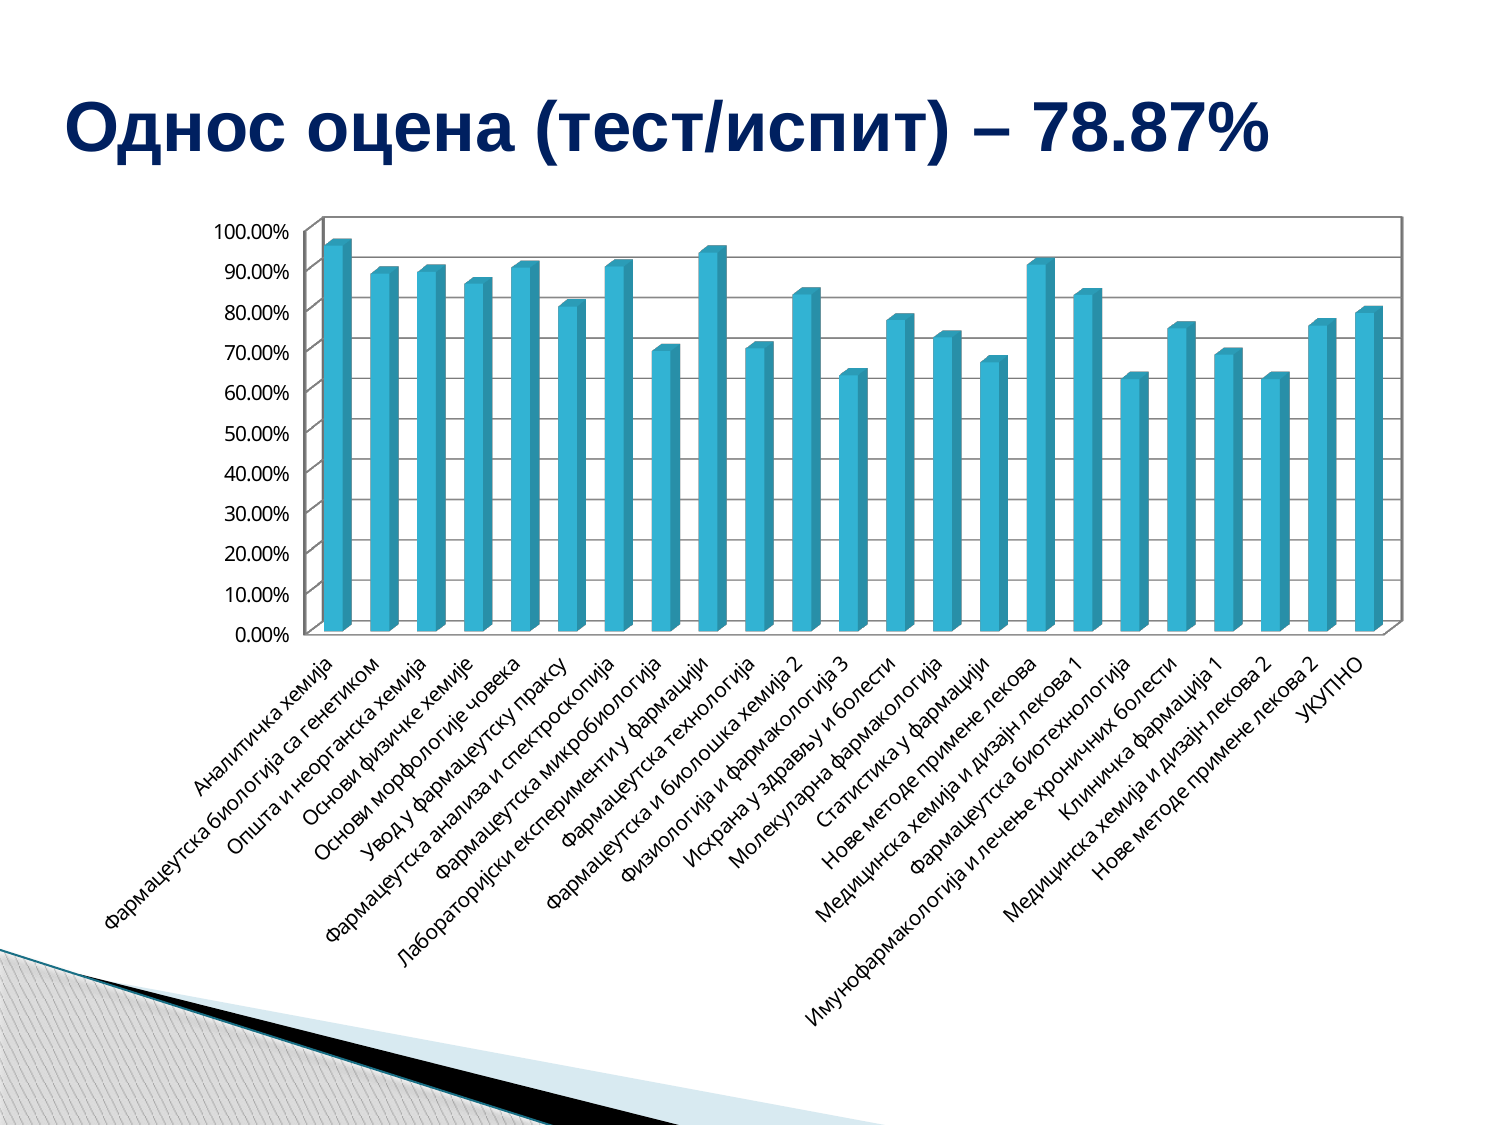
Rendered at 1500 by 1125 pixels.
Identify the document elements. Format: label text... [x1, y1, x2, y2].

chart [62, 199, 1438, 1051]
title Однос оцена (тест/испит) – 78.87% [50, 0, 1400, 175]
